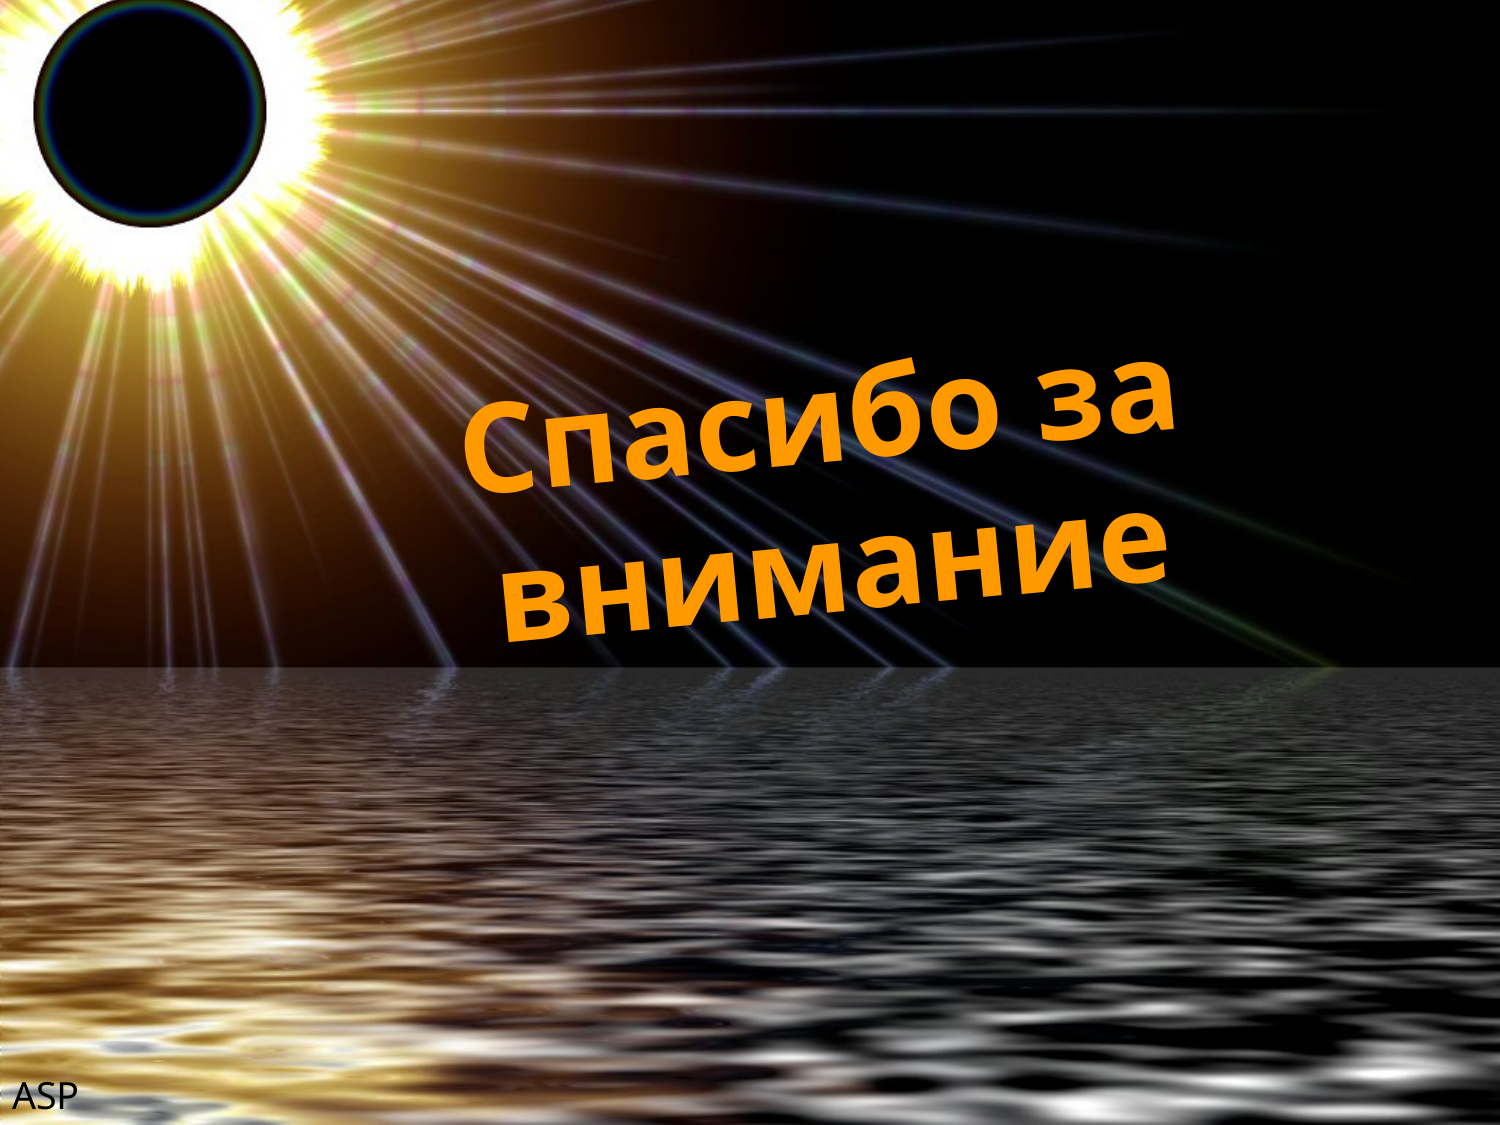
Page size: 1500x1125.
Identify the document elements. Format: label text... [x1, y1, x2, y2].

title Спасибо за внимание [363, 410, 1300, 688]
picture [0, 0, 1500, 1125]
text_box ASP [0, 1064, 95, 1125]
